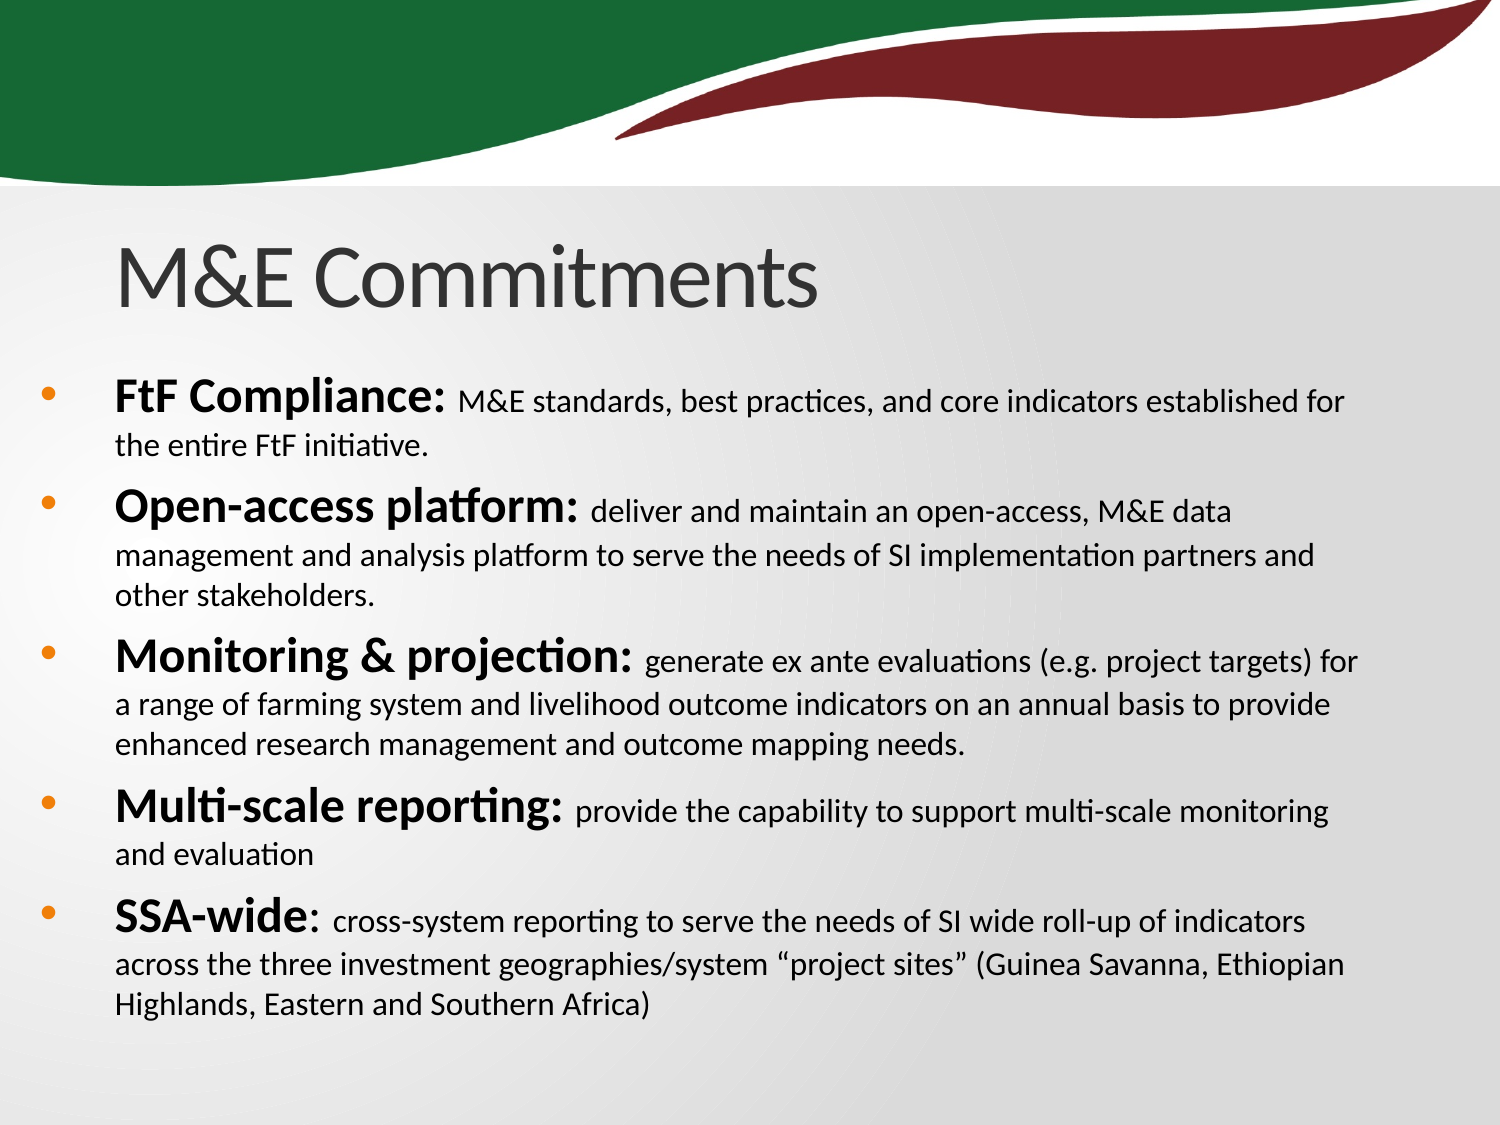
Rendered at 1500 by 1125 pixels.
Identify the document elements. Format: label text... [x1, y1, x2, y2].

text_box FtF Compliance: M&E standards, best practices, and core indicators established for the entire FtF initiative. Open-access platform: deliver and maintain an open-access, M&E data management and analysis platform to serve the needs of SI implementation partners and other stakeholders. Monitoring & projection: generate ex ante evaluations (e.g. project targets) for a range of farming system and livelihood outcome indicators on an annual basis to provide enhanced research management and outcome mapping needs. Multi-scale reporting: provide the capability to support multi-scale monitoring and evaluation SSA-wide: cross-system reporting to serve the needs of SI wide roll-up of indicators across the three investment geographies/system “project sites” (Guinea Savanna, Ethiopian Highlands, Eastern and Southern Africa) [29, 361, 1380, 1099]
text_box M&E Commitments [100, 208, 1351, 358]
picture [0, 0, 1500, 186]
